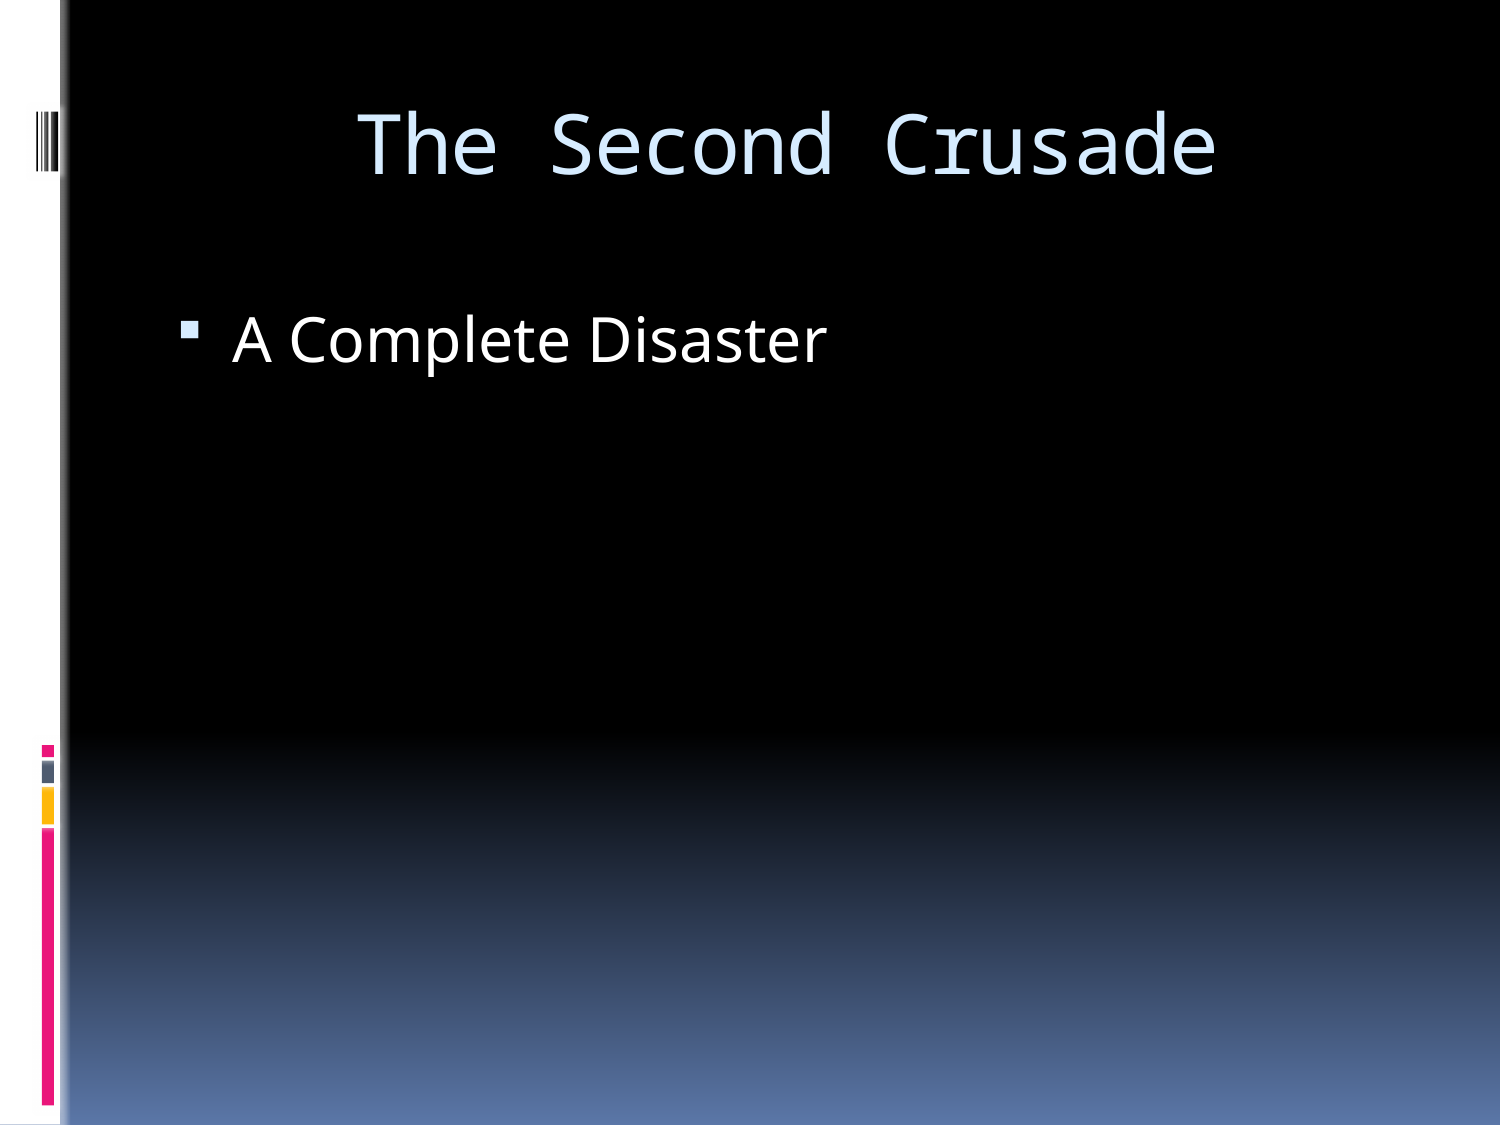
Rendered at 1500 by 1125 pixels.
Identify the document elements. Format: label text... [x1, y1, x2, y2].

list A Complete Disaster [150, 292, 1425, 1043]
title The Second Crusade [150, 83, 1425, 234]
